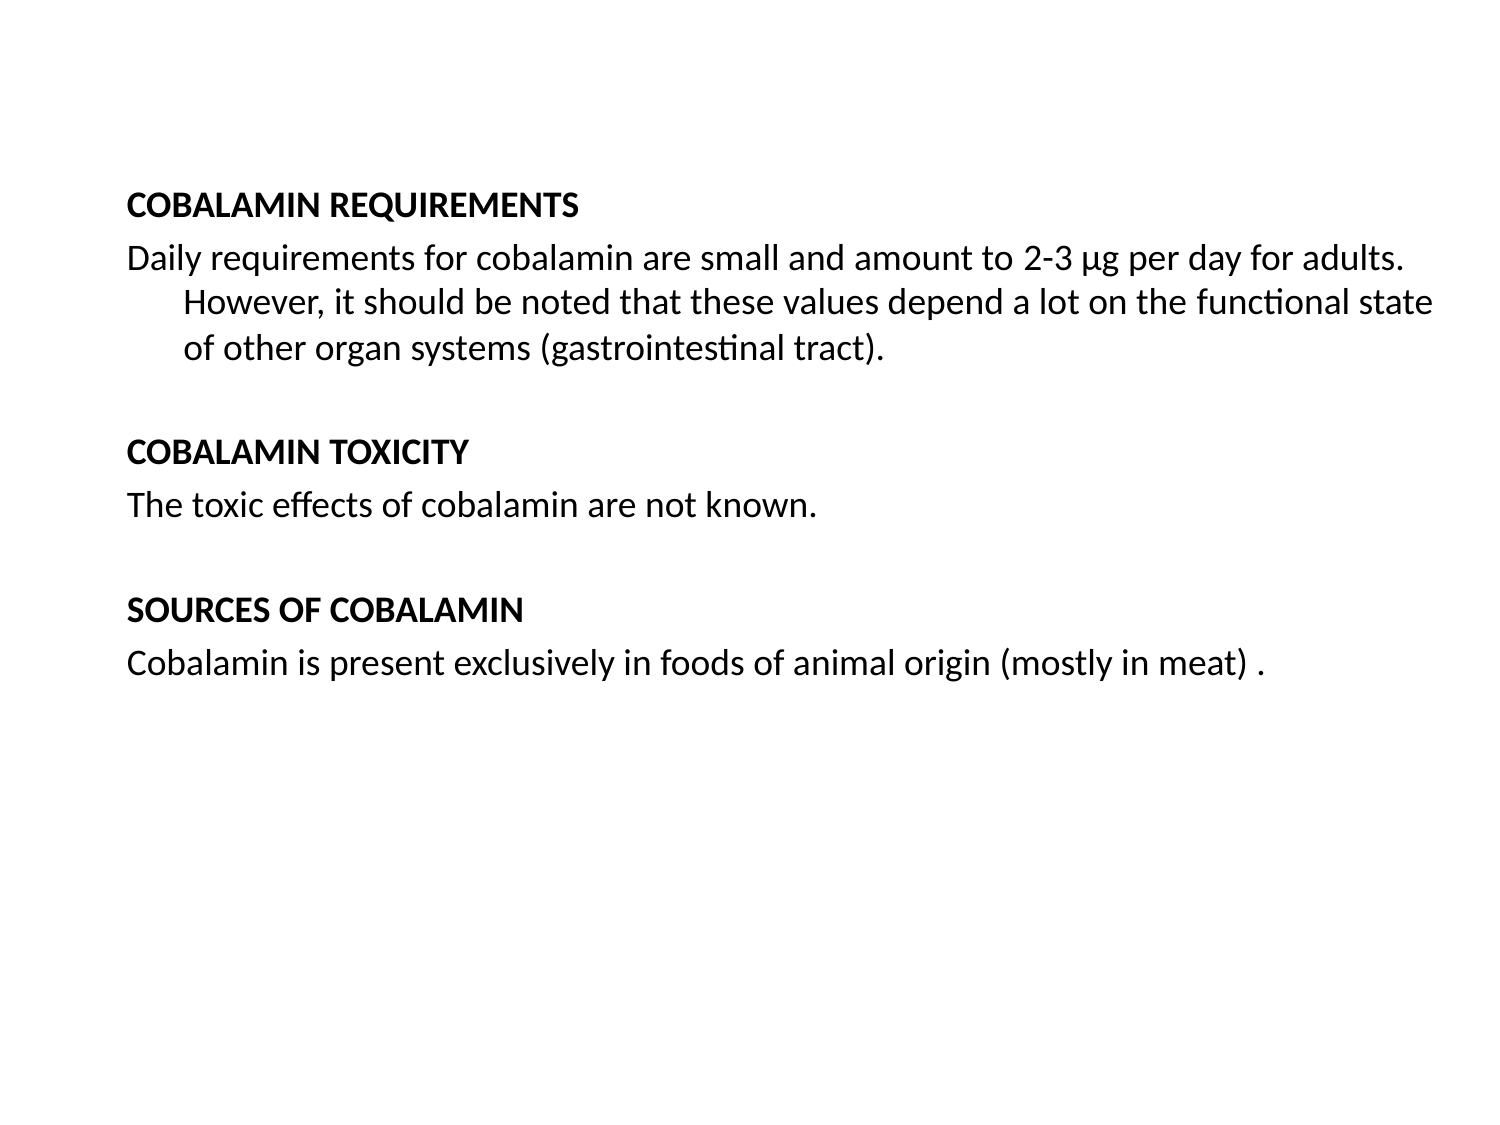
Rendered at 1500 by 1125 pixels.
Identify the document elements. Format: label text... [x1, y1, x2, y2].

text_box COBALAMIN REQUIREMENTS Daily requirements for cobalamin are small and amount to 2-3 μg per day for adults. However, it should be noted that these values depend a lot on the functional state of other organ systems (gastrointestinal tract). COBALAMIN TOXICITY The toxic effects of cobalamin are not known. SOURCES OF COBALAMIN Cobalamin is present exclusively in foods of animal origin (mostly in meat) . [112, 172, 1475, 911]
